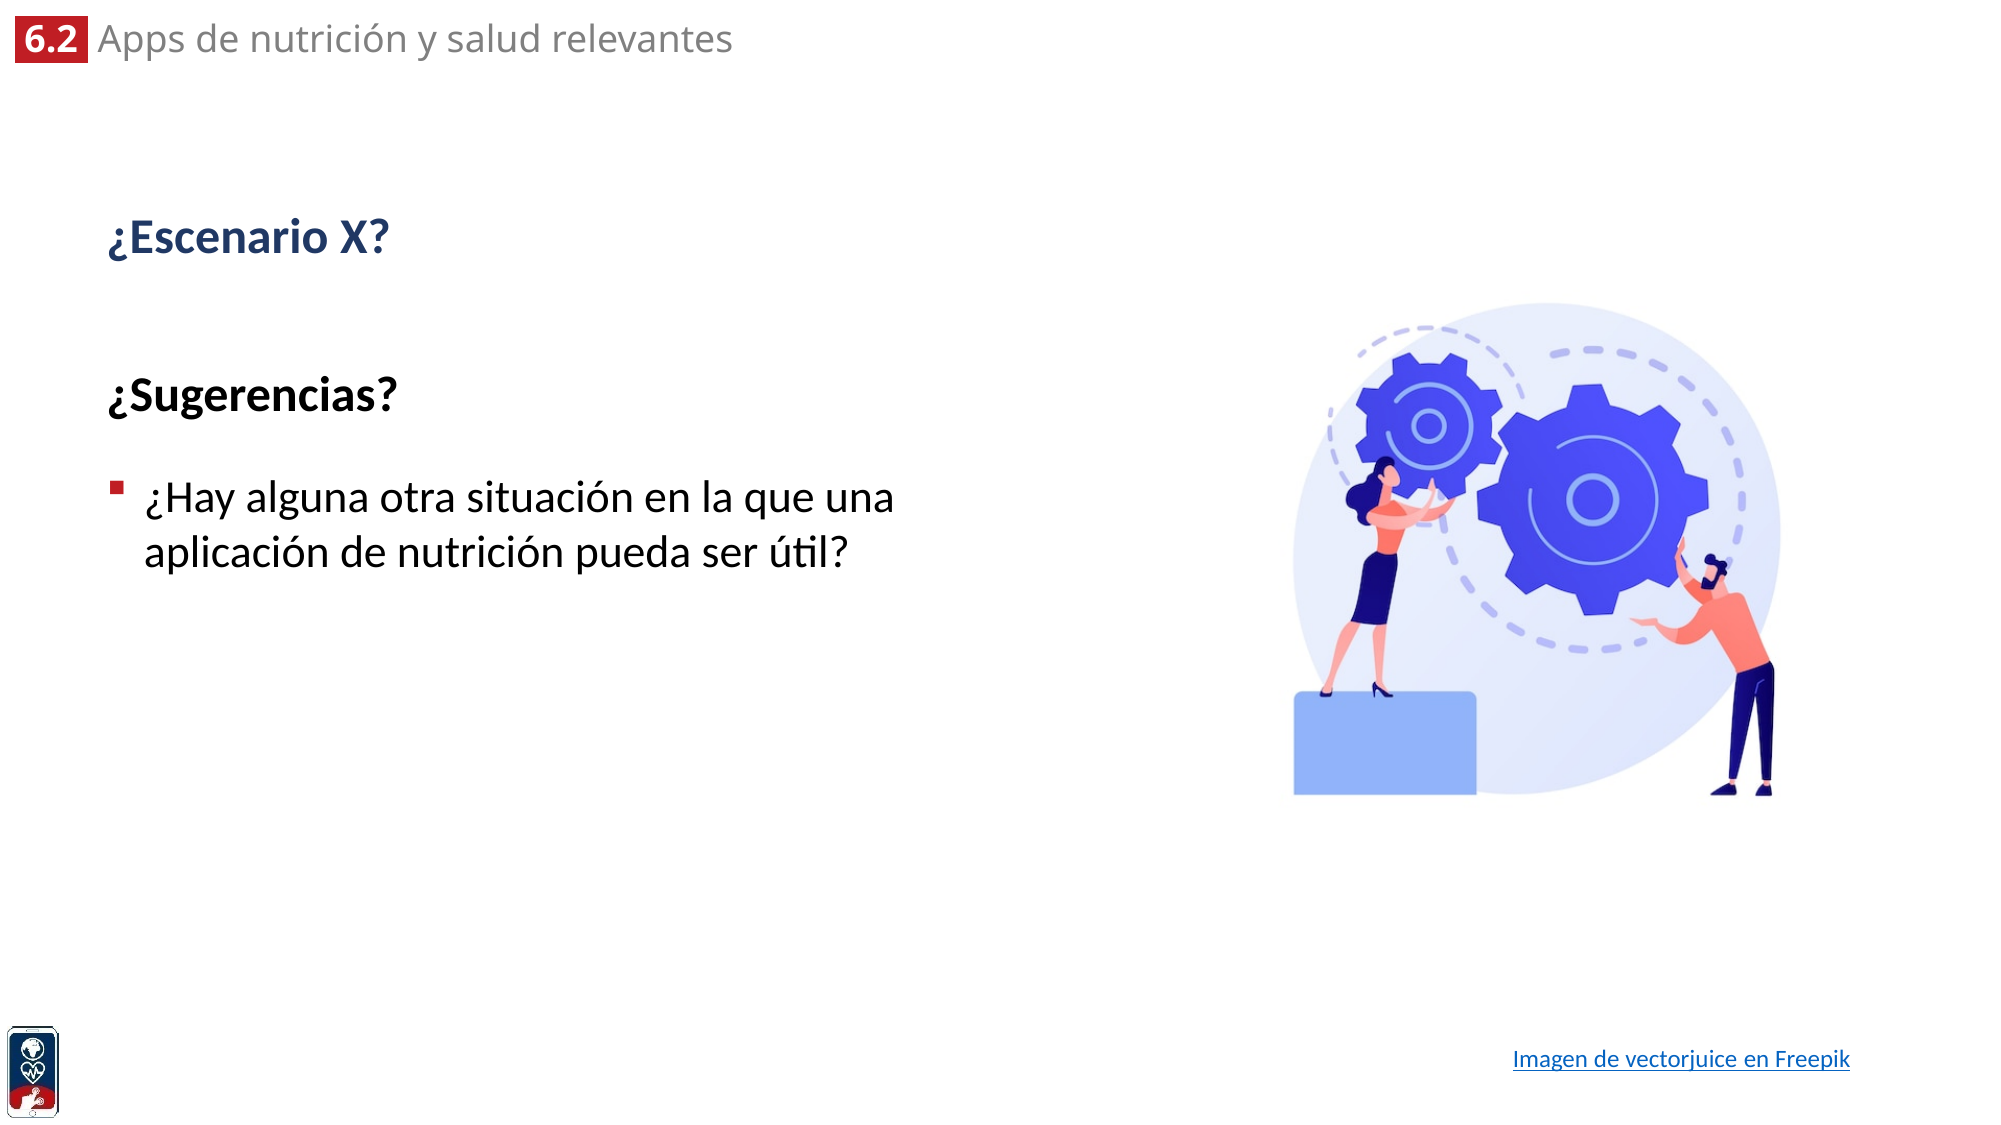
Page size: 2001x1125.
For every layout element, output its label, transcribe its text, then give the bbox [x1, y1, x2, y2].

text_box Imagen de vectorjuice en Freepik [1334, 1035, 1866, 1081]
list ¿Hay alguna otra situación en la que una aplicación de nutrición pueda ser útil? [91, 458, 991, 1050]
title ¿Escenario X? [91, 177, 1906, 297]
picture [1212, 223, 1866, 876]
list ¿Sugerencias? [91, 354, 847, 437]
picture [7, 1026, 59, 1118]
